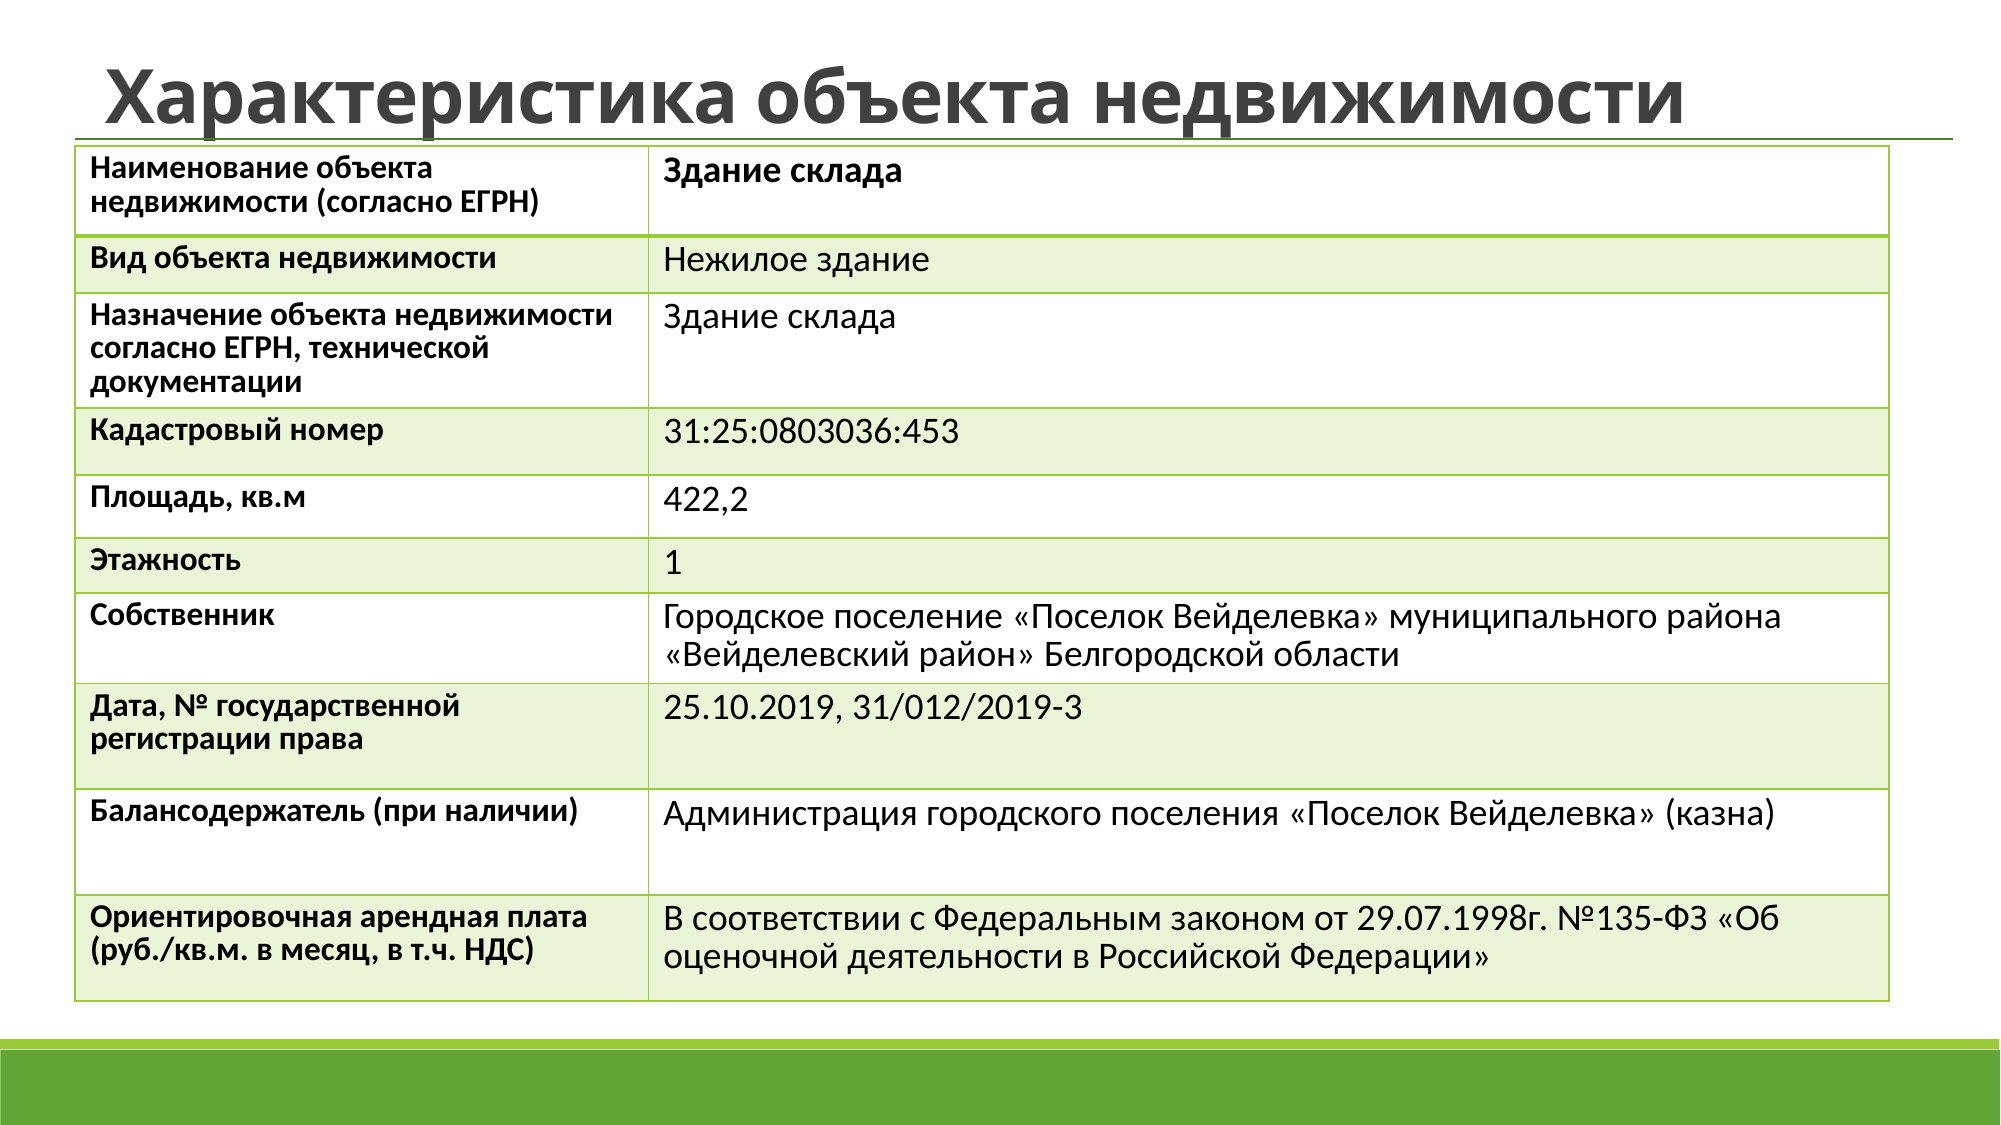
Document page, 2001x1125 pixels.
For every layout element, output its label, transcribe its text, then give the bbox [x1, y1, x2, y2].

table_cell Городское поселение «Поселок Вейделевка» муниципального района «Вейделевский район» Белгородской области [649, 594, 1888, 683]
table_cell Ориентировочная арендная плата (руб./кв.м. в месяц, в т.ч. НДС) [76, 896, 648, 1000]
table_cell Площадь, кв.м [76, 476, 648, 537]
table_cell Вид объекта недвижимости [76, 238, 648, 292]
table_cell Дата, № государственной регистрации права [76, 684, 648, 788]
table_cell Балансодержатель (при наличии) [76, 790, 648, 894]
table_cell Нежилое здание [649, 238, 1888, 292]
table_cell Этажность [76, 539, 648, 592]
title Характеристика объекта недвижимости [90, 42, 1741, 136]
table_cell 1 [649, 539, 1888, 592]
table_cell Собственник [76, 594, 648, 683]
table_cell 31:25:0803036:453 [649, 409, 1888, 474]
table_cell В соответствии с Федеральным законом от 29.07.1998г. №135-ФЗ «Об оценочной деятельности в Российской Федерации» [649, 896, 1888, 1000]
table_cell 25.10.2019, 31/012/2019-3 [649, 684, 1888, 788]
table_cell Здание склада [649, 294, 1888, 407]
table_header Наименование объекта недвижимости (согласно ЕГРН) [76, 148, 648, 234]
table_cell Назначение объекта недвижимости согласно ЕГРН, технической документации [76, 294, 648, 407]
table_header Здание склада [649, 150, 1888, 234]
table_cell Кадастровый номер [76, 409, 648, 474]
table_cell Администрация городского поселения «Поселок Вейделевка» (казна) [649, 790, 1888, 894]
table_cell 422,2 [649, 476, 1888, 537]
